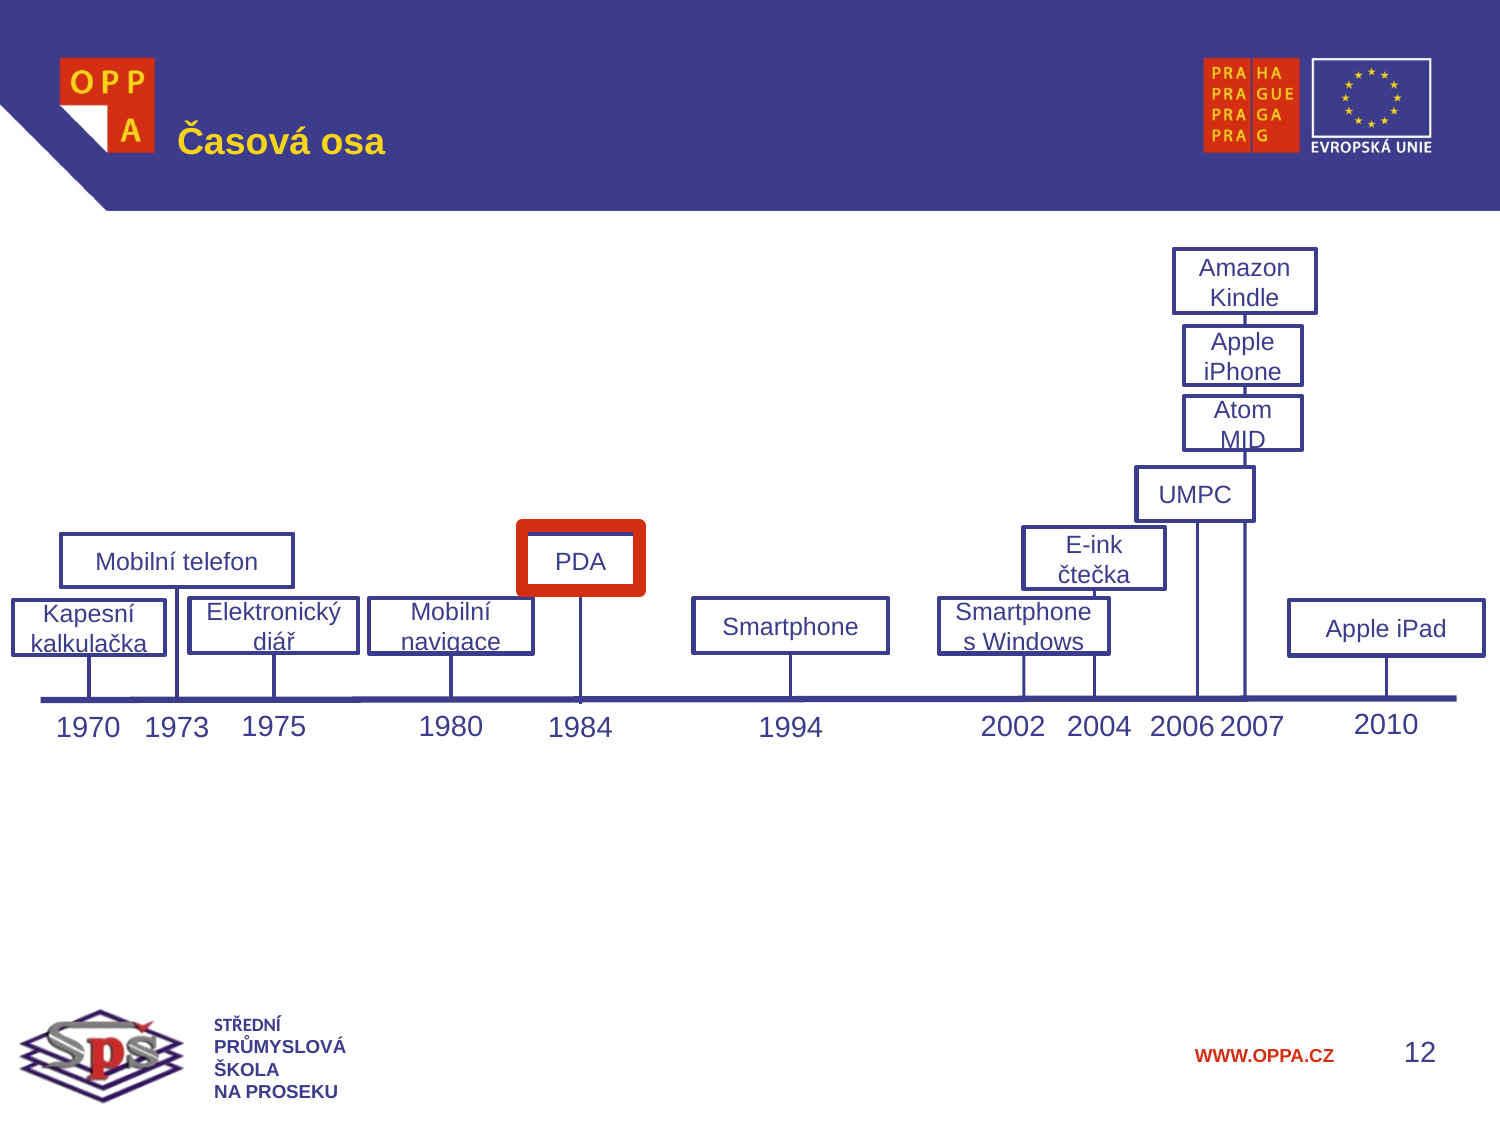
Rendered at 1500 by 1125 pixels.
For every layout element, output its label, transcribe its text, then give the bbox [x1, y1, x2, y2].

text_box E-ink čtečka [1021, 525, 1167, 591]
text_box 2004 [1052, 710, 1135, 750]
text_box Atom MID [1250, 394, 1304, 452]
text_box Amazon Kindle [1172, 247, 1318, 315]
text_box Smartphone [691, 596, 890, 655]
text_box 1970 [40, 708, 129, 751]
text_box Apple iPad [1287, 598, 1486, 658]
text_box UMPC [1134, 465, 1240, 523]
text_box Atom MID [1182, 394, 1240, 452]
text_box 1973 [129, 710, 225, 751]
text_box 1984 [533, 710, 628, 751]
text_box 1980 [403, 710, 499, 750]
text_box Apple iPhone [1182, 324, 1240, 387]
picture [0, 0, 1500, 211]
text_box [520, 523, 641, 593]
title Časová osa [177, 38, 1137, 162]
text_box Elektronický diář [187, 596, 360, 655]
text_box STŘEDNÍ PRŮMYSLOVÁ ŠKOLA NA PROSEKU [199, 1004, 509, 1110]
text_box 2007 [1204, 710, 1300, 750]
text_box 1975 [226, 710, 322, 750]
text_box 2010 [1339, 710, 1434, 748]
text_box Mobilní navigace [367, 596, 535, 656]
text_box Smartphone s Windows [937, 596, 1089, 656]
text_box UMPC [1250, 465, 1256, 523]
text_box 1994 [743, 710, 839, 751]
text_box Mobilní telefon [59, 532, 295, 589]
text_box 2006 [1135, 710, 1204, 750]
text_box Kapesní kalkulačka [11, 598, 167, 657]
text_box 2002 [965, 710, 1052, 750]
text_box Smartphone s Windows [1099, 596, 1111, 656]
text_box Apple iPhone [1250, 324, 1304, 387]
picture [19, 1001, 186, 1107]
slide_number 12 [1339, 1015, 1437, 1069]
